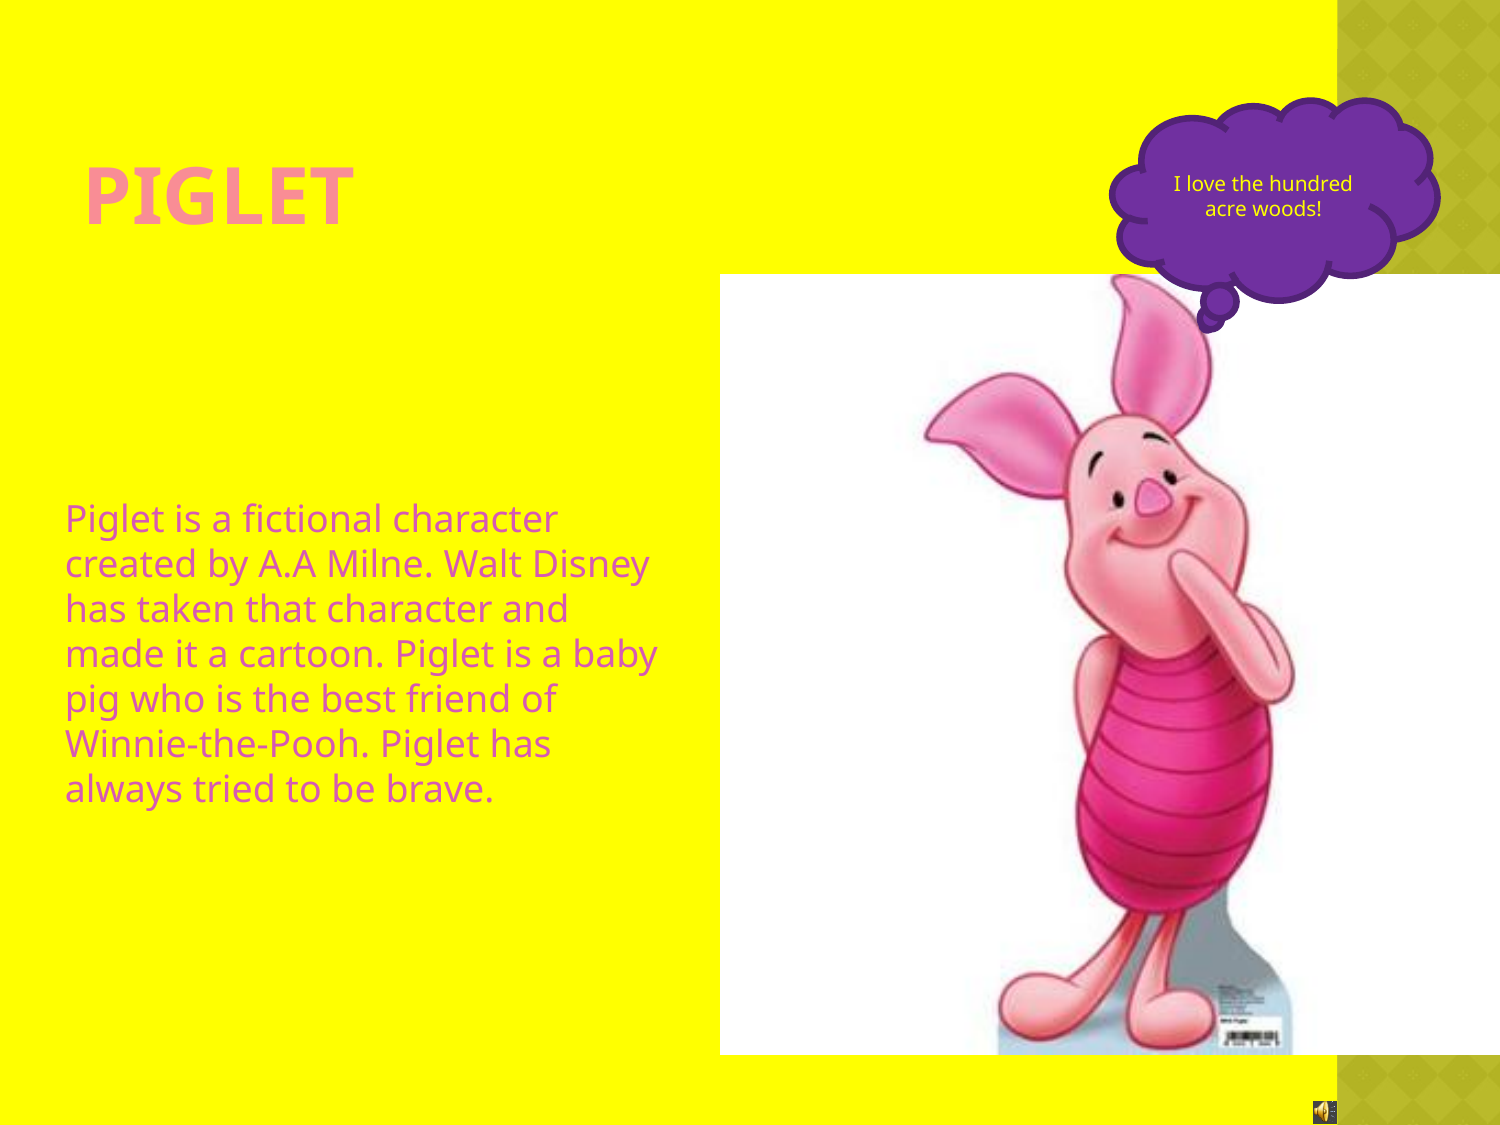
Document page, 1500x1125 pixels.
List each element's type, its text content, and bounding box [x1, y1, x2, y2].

title Piglet [75, 52, 1263, 240]
picture [719, 274, 1500, 1056]
picture [1312, 1099, 1338, 1125]
text_box I love the hundred acre woods! [1108, 97, 1441, 272]
text_box Piglet is a fictional character created by A.A Milne. Walt Disney has taken that character and made it a cartoon. Piglet is a baby pig who is the best friend of Winnie-the-Pooh. Piglet has always tried to be brave. [50, 487, 688, 818]
